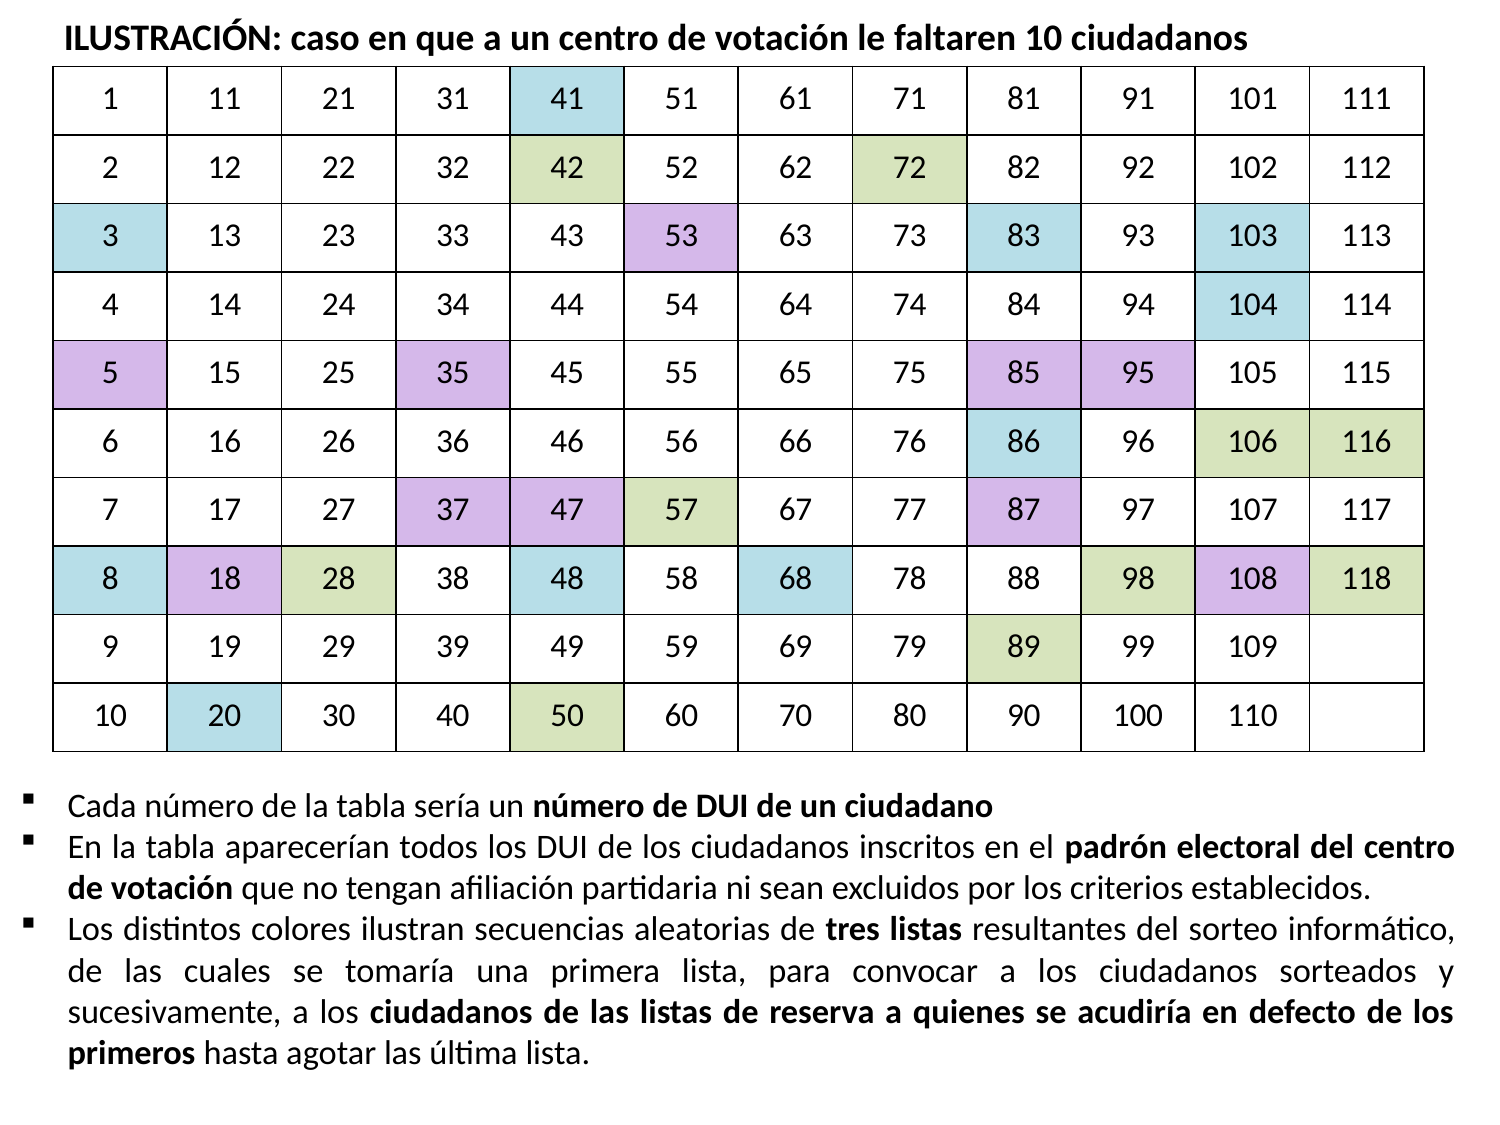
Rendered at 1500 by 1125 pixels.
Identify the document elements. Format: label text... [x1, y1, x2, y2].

table_cell 17 [168, 478, 281, 545]
table_cell 69 [739, 615, 852, 682]
table_cell 58 [625, 547, 737, 614]
table_cell 5 [54, 341, 166, 408]
table_cell 54 [625, 273, 737, 340]
table_cell 2 [54, 136, 166, 203]
table_cell 7 [54, 478, 166, 545]
table_cell 68 [739, 547, 852, 614]
table_cell 117 [1310, 478, 1423, 545]
text_box ILUSTRACIÓN: caso en que a un centro de votación le faltaren 10 ciudadanos [49, 5, 1265, 66]
table_cell 8 [54, 547, 166, 614]
table_cell 48 [511, 547, 623, 614]
table_cell 50 [511, 684, 623, 751]
table_cell 92 [1082, 136, 1194, 203]
table_cell 109 [1196, 615, 1309, 682]
table_cell 93 [1082, 204, 1194, 271]
table_cell 75 [853, 341, 966, 408]
table_cell 72 [853, 136, 966, 203]
table_header 61 [739, 67, 852, 134]
table_cell 20 [168, 684, 281, 751]
table_cell 65 [739, 341, 852, 408]
table_cell 84 [968, 273, 1080, 340]
table_cell 116 [1310, 410, 1423, 477]
table_cell 62 [739, 136, 852, 203]
table_cell 52 [625, 136, 737, 203]
table_header 101 [1196, 67, 1309, 134]
table_header 31 [397, 67, 509, 134]
table_cell 4 [54, 273, 166, 340]
table_cell 46 [511, 410, 623, 477]
table_cell 18 [168, 547, 281, 614]
table_cell 79 [853, 615, 966, 682]
table_cell 82 [968, 136, 1080, 203]
table_cell 74 [853, 273, 966, 340]
table_cell 23 [282, 204, 395, 271]
table_cell 106 [1196, 410, 1309, 477]
table_cell 99 [1082, 615, 1194, 682]
table_cell 80 [853, 684, 966, 751]
table_cell 24 [282, 273, 395, 340]
table_cell 89 [968, 615, 1080, 682]
table_cell 22 [282, 136, 395, 203]
table_cell 100 [1082, 684, 1194, 751]
table_cell 45 [511, 341, 623, 408]
table_cell 47 [511, 478, 623, 545]
table_cell 19 [168, 615, 281, 682]
table_cell 86 [968, 410, 1080, 477]
table_cell 78 [853, 547, 966, 614]
table_cell 97 [1082, 478, 1194, 545]
table_header 111 [1310, 67, 1423, 134]
table_cell 29 [282, 615, 395, 682]
table_cell 3 [54, 204, 166, 271]
table_cell 34 [397, 273, 509, 340]
table_cell 110 [1196, 684, 1309, 751]
table_cell 64 [739, 273, 852, 340]
table_cell 103 [1196, 204, 1309, 271]
table_cell 44 [511, 273, 623, 340]
table_cell 102 [1196, 136, 1309, 203]
table_cell 73 [853, 204, 966, 271]
table_cell 42 [511, 136, 623, 203]
table_cell 115 [1310, 341, 1423, 408]
table_cell 105 [1196, 341, 1309, 408]
table_cell 113 [1310, 204, 1423, 271]
table_cell 66 [739, 410, 852, 477]
table_cell 94 [1082, 273, 1194, 340]
table_cell 87 [968, 478, 1080, 545]
table_cell 107 [1196, 478, 1309, 545]
table_cell 57 [625, 478, 737, 545]
table_cell 14 [168, 273, 281, 340]
table_cell 13 [168, 204, 281, 271]
table_cell 38 [397, 547, 509, 614]
table_cell 77 [853, 478, 966, 545]
table_cell 112 [1310, 136, 1423, 203]
table_header 21 [282, 67, 395, 134]
table_cell 59 [625, 615, 737, 682]
table_header 11 [168, 67, 281, 134]
table_cell 25 [282, 341, 395, 408]
table_cell [1310, 684, 1423, 751]
table_cell 83 [968, 204, 1080, 271]
table_header 71 [853, 67, 966, 134]
table_cell 9 [54, 615, 166, 682]
table_cell 90 [968, 684, 1080, 751]
table_cell 95 [1082, 341, 1194, 408]
table_header 81 [968, 67, 1080, 134]
table_cell 15 [168, 341, 281, 408]
table_cell 43 [511, 204, 623, 271]
table_cell 55 [625, 341, 737, 408]
table_cell 96 [1082, 410, 1194, 477]
table_cell 33 [397, 204, 509, 271]
table_cell 37 [397, 478, 509, 545]
table_cell [1310, 615, 1423, 682]
table_cell 98 [1082, 547, 1194, 614]
table_cell 88 [968, 547, 1080, 614]
table_cell 49 [511, 615, 623, 682]
table_cell 30 [282, 684, 395, 751]
table_cell 36 [397, 410, 509, 477]
table_cell 85 [968, 341, 1080, 408]
table_cell 70 [739, 684, 852, 751]
table_header 51 [625, 67, 737, 134]
table_cell 40 [397, 684, 509, 751]
table_cell 35 [397, 341, 509, 408]
table_cell 16 [168, 410, 281, 477]
table_cell 39 [397, 615, 509, 682]
table_cell 67 [739, 478, 852, 545]
table_header 91 [1082, 67, 1194, 134]
table_header 1 [54, 67, 166, 134]
table_cell 26 [282, 410, 395, 477]
table_cell 12 [168, 136, 281, 203]
table_cell 32 [397, 136, 509, 203]
table_cell 27 [282, 478, 395, 545]
table_cell 53 [625, 204, 737, 271]
table_cell 56 [625, 410, 737, 477]
table_cell 104 [1196, 273, 1309, 340]
table_cell 10 [54, 684, 166, 751]
text_box Cada número de la tabla sería un número de DUI de un ciudadano En la tabla aparecerían todos los DUI de los ciudadanos inscritos en el padrón electoral del centro de votación que no tengan afiliación partidaria ni sean excluidos por los criterios establecidos. Los distintos colores ilustran secuencias aleatorias de tres listas resultantes del sorteo informático, de las cuales se tomaría una primera lista, para convocar a los ciudadanos sorteados y sucesivamente, a los ciudadanos de las listas de reserva a quienes se acudiría en defecto de los primeros hasta agotar las última lista. [5, 775, 1471, 1079]
table_cell 60 [625, 684, 737, 751]
table_cell 63 [739, 204, 852, 271]
table_cell 108 [1196, 547, 1309, 614]
table_cell 28 [282, 547, 395, 614]
table_cell 118 [1310, 547, 1423, 614]
table_cell 114 [1310, 273, 1423, 340]
table_cell 76 [853, 410, 966, 477]
table_cell 6 [54, 410, 166, 477]
table_header 41 [511, 67, 623, 134]
